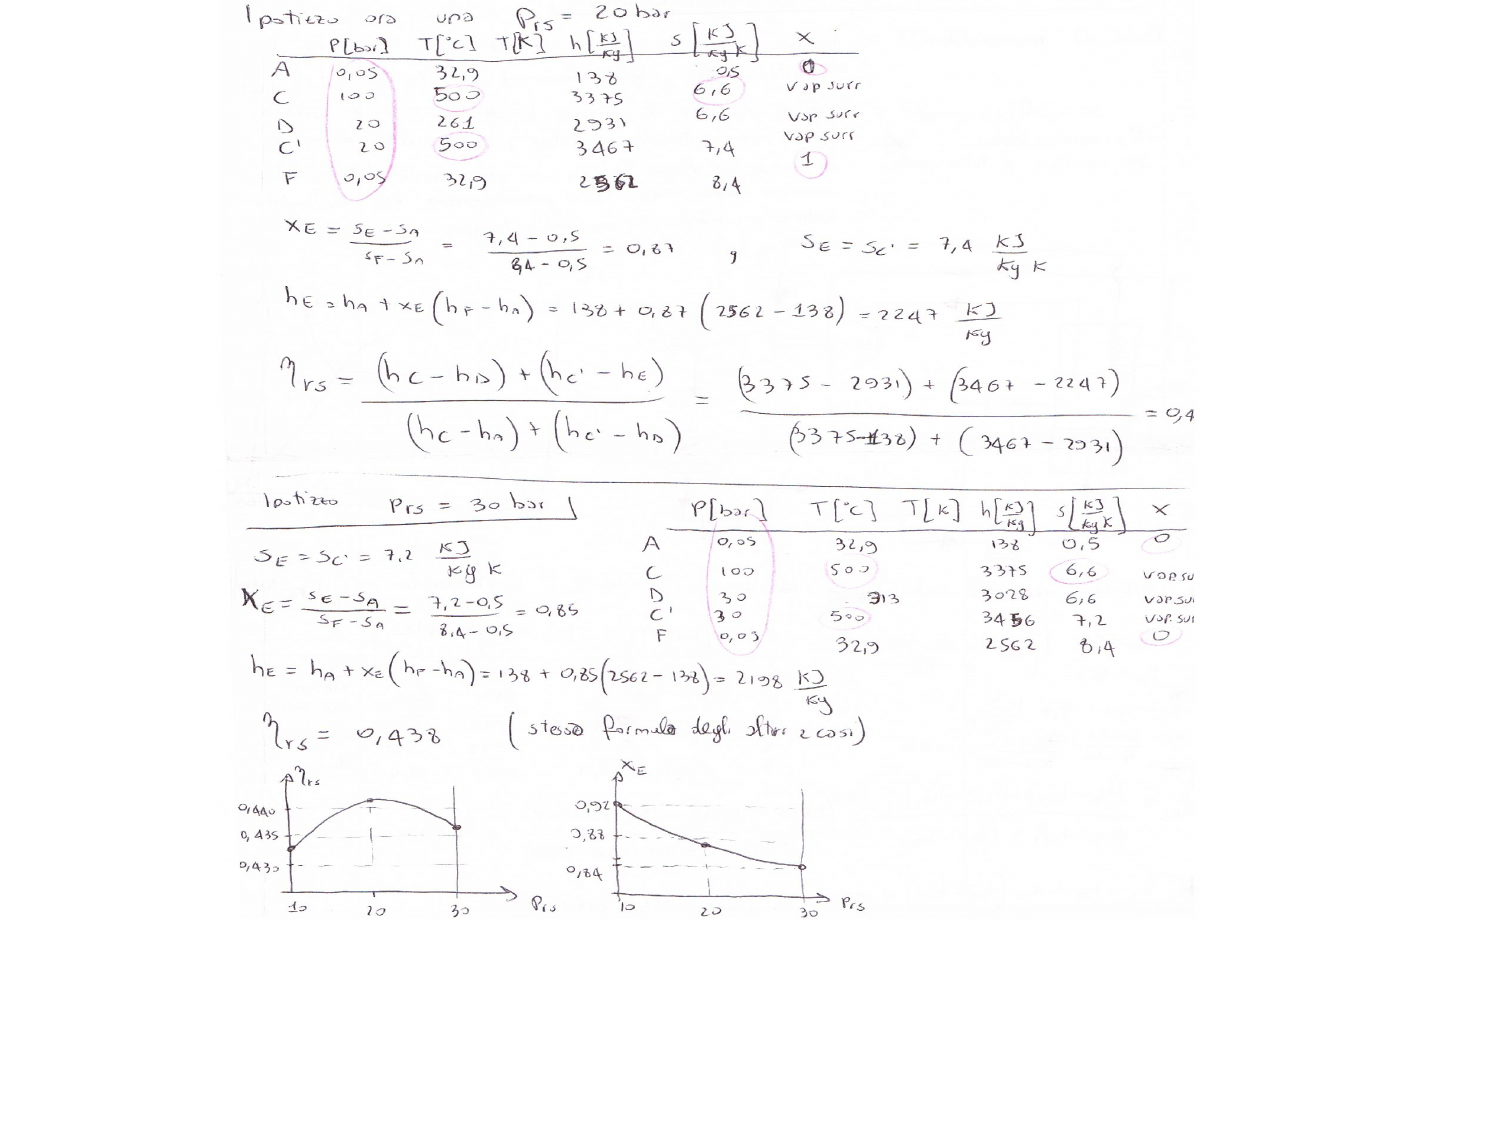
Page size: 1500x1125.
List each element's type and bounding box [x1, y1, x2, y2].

picture [206, 0, 1211, 1125]
